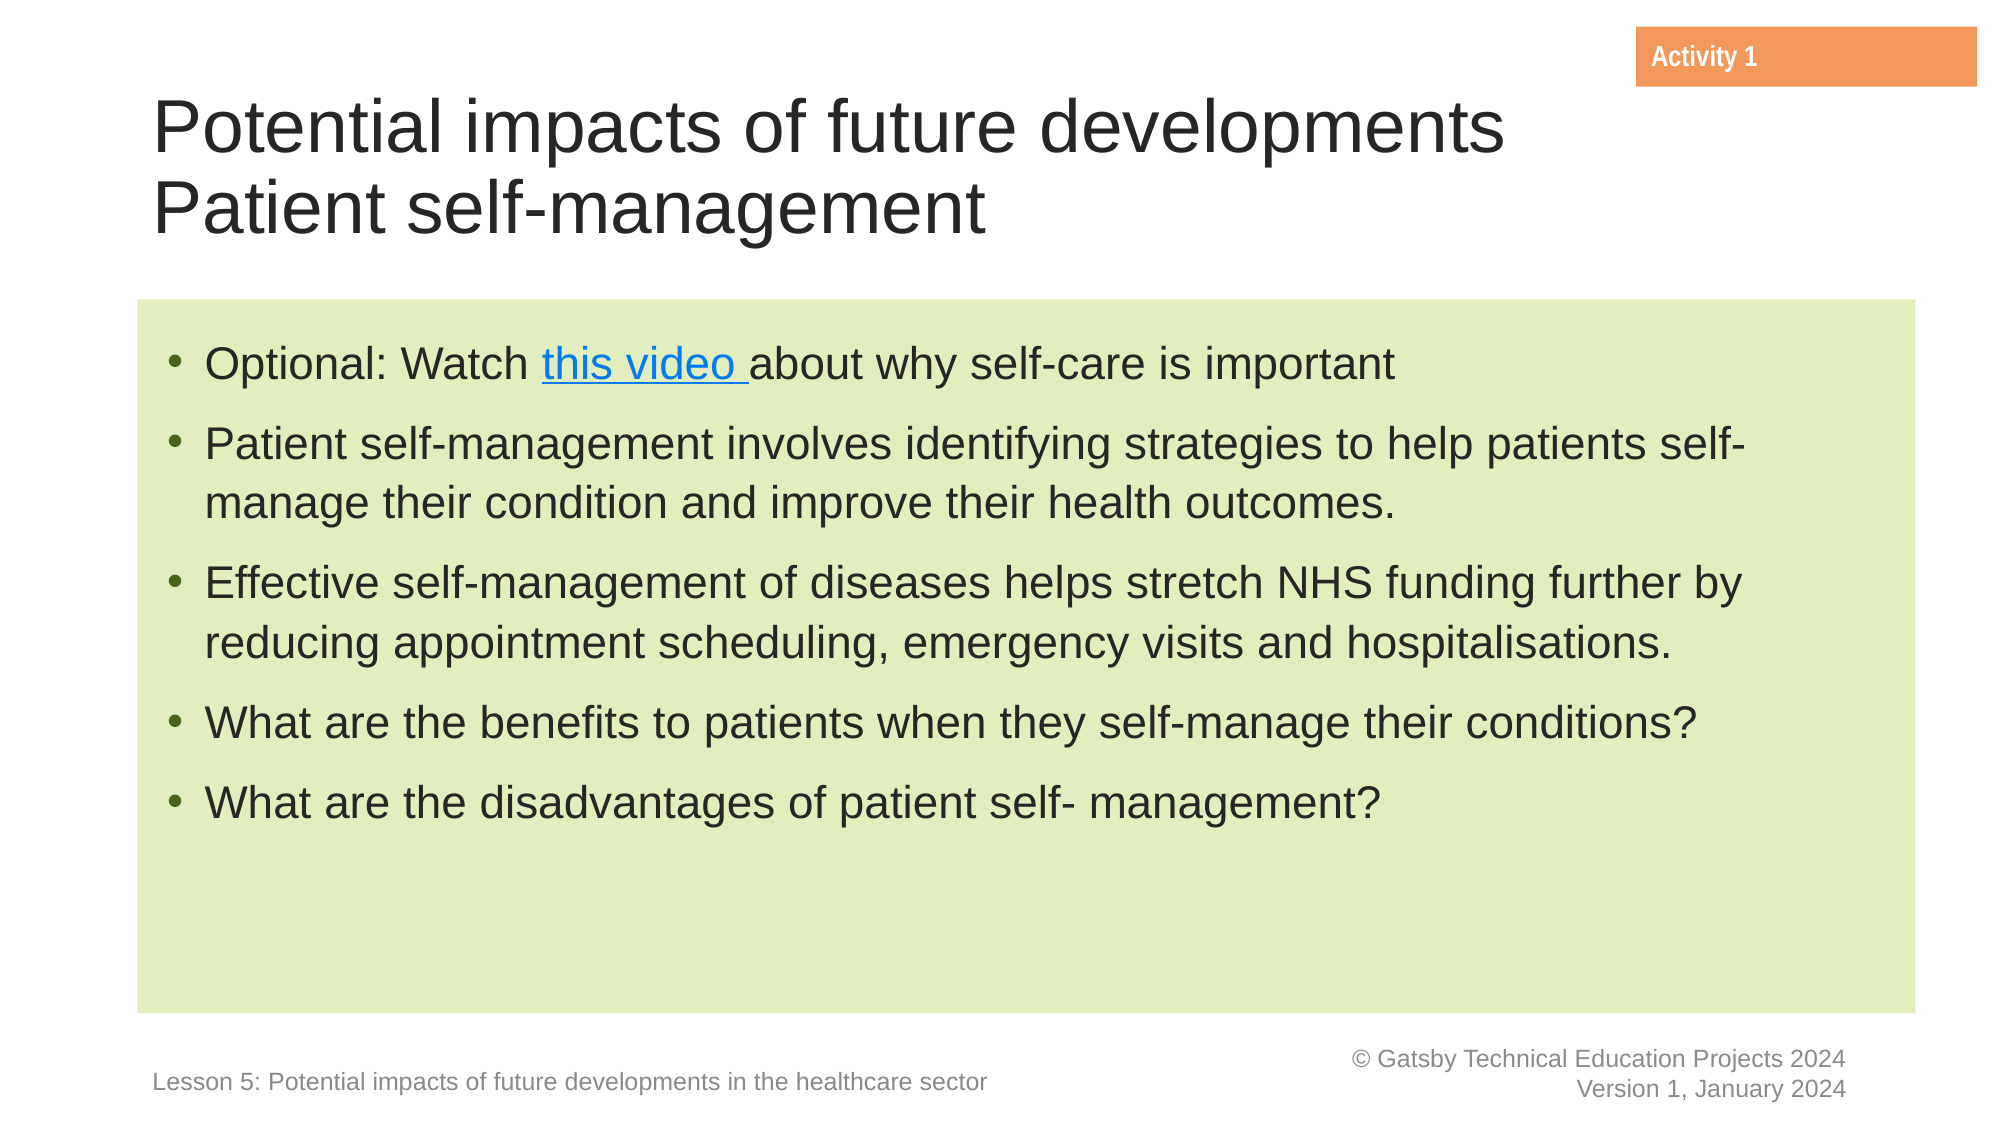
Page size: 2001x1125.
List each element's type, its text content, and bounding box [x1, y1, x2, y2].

title Potential impacts of future developments Patient self-management [137, 59, 1863, 278]
list Lesson 5: Potential impacts of future developments in the healthcare sector [137, 1049, 1064, 1110]
list Activity 1 [1636, 26, 1978, 87]
list Optional: Watch this video about why self-care is important Patient self-management involves identifying strategies to help patients self-manage their condition and improve their health outcomes. Effective self-management of diseases helps stretch NHS funding further by reducing appointment scheduling, emergency visits and hospitalisations. What are the benefits to patients when they self-manage their conditions? What are the disadvantages of patient self- management? [137, 299, 1916, 1014]
